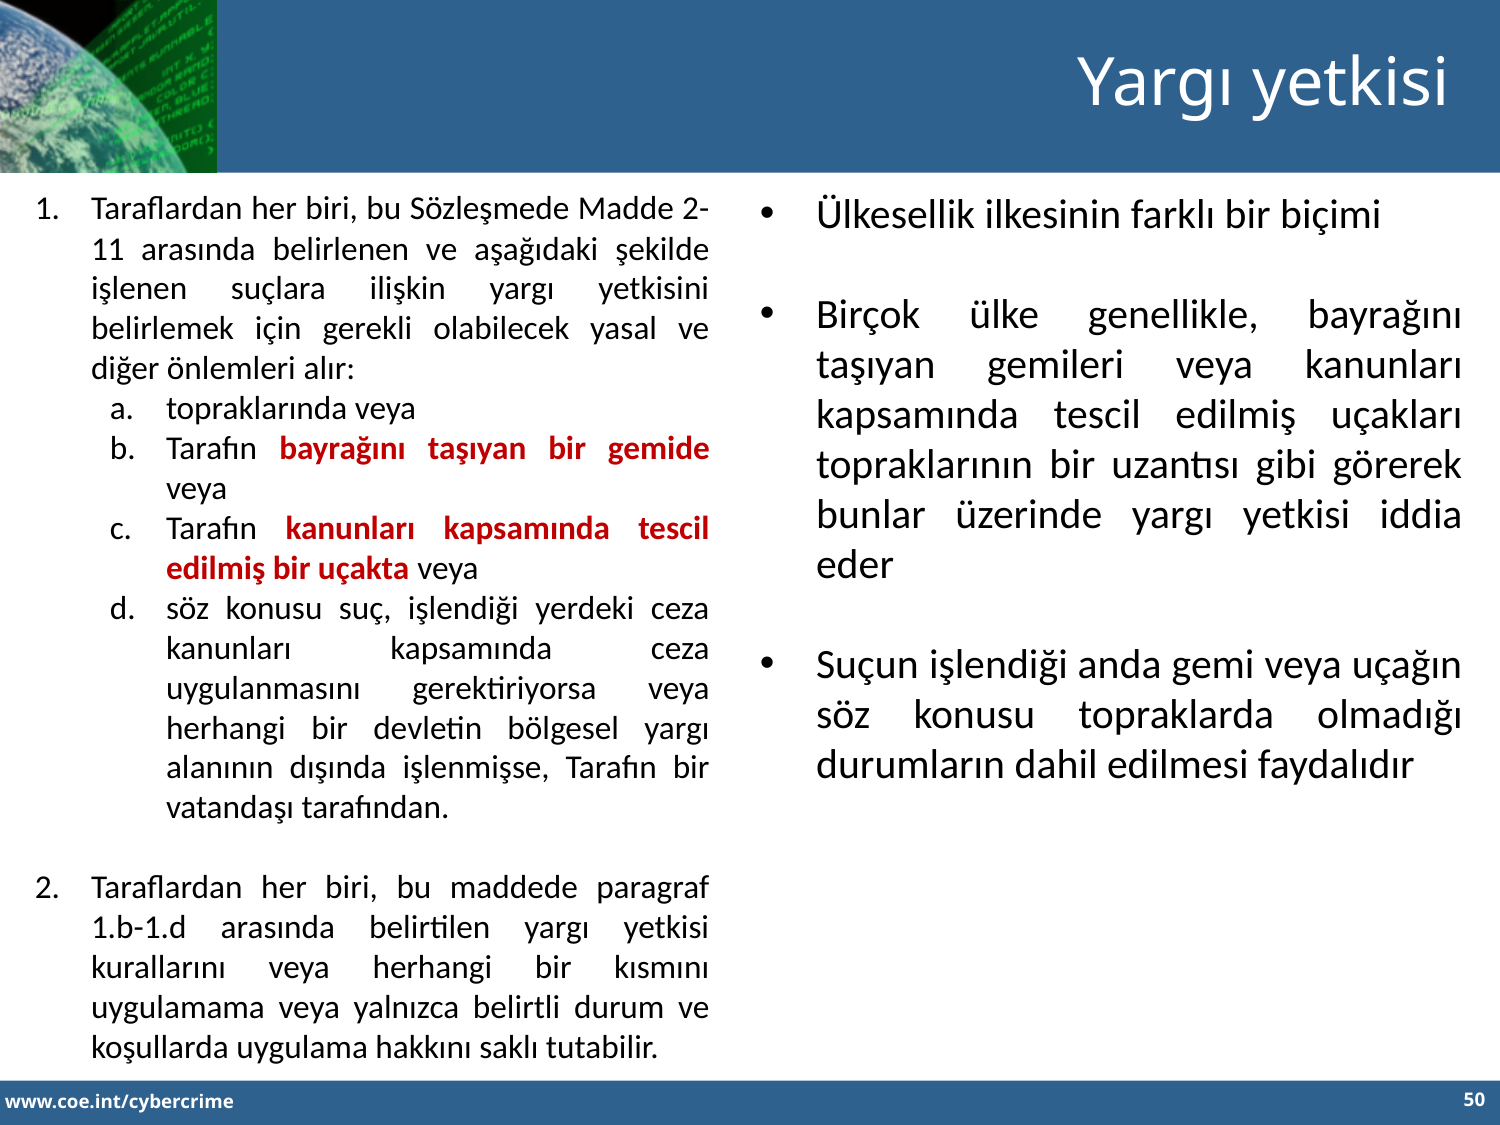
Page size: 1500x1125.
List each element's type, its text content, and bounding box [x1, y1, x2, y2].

picture [0, 0, 217, 173]
text_box Yargı yetkisi [230, 31, 1483, 126]
text_box Ülkesellik ilkesinin farklı bir biçimi Birçok ülke genellikle, bayrağını taşıyan gemileri veya kanunları kapsamında tescil edilmiş uçakları topraklarının bir uzantısı gibi görerek bunlar üzerinde yargı yetkisi iddia eder Suçun işlendiği anda gemi veya uçağın söz konusu topraklarda olmadığı durumların dahil edilmesi faydalıdır [745, 179, 1478, 795]
text_box Taraflardan her biri, bu Sözleşmede Madde 2-11 arasında belirlenen ve aşağıdaki şekilde işlenen suçlara ilişkin yargı yetkisini belirlemek için gerekli olabilecek yasal ve diğer önlemleri alır: topraklarında veya Tarafın bayrağını taşıyan bir gemide veya Tarafın kanunları kapsamında tescil edilmiş bir uçakta veya söz konusu suç, işlendiği yerdeki ceza kanunları kapsamında ceza uygulanmasını gerektiriyorsa veya herhangi bir devletin bölgesel yargı alanının dışında işlenmişse, Tarafın bir vatandaşı tarafından. Taraflardan her biri, bu maddede paragraf 1.b-1.d arasında belirtilen yargı yetkisi kurallarını veya herhangi bir kısmını uygulamama veya yalnızca belirtli durum ve koşullarda uygulama hakkını saklı tutabilir. [19, 179, 726, 1073]
